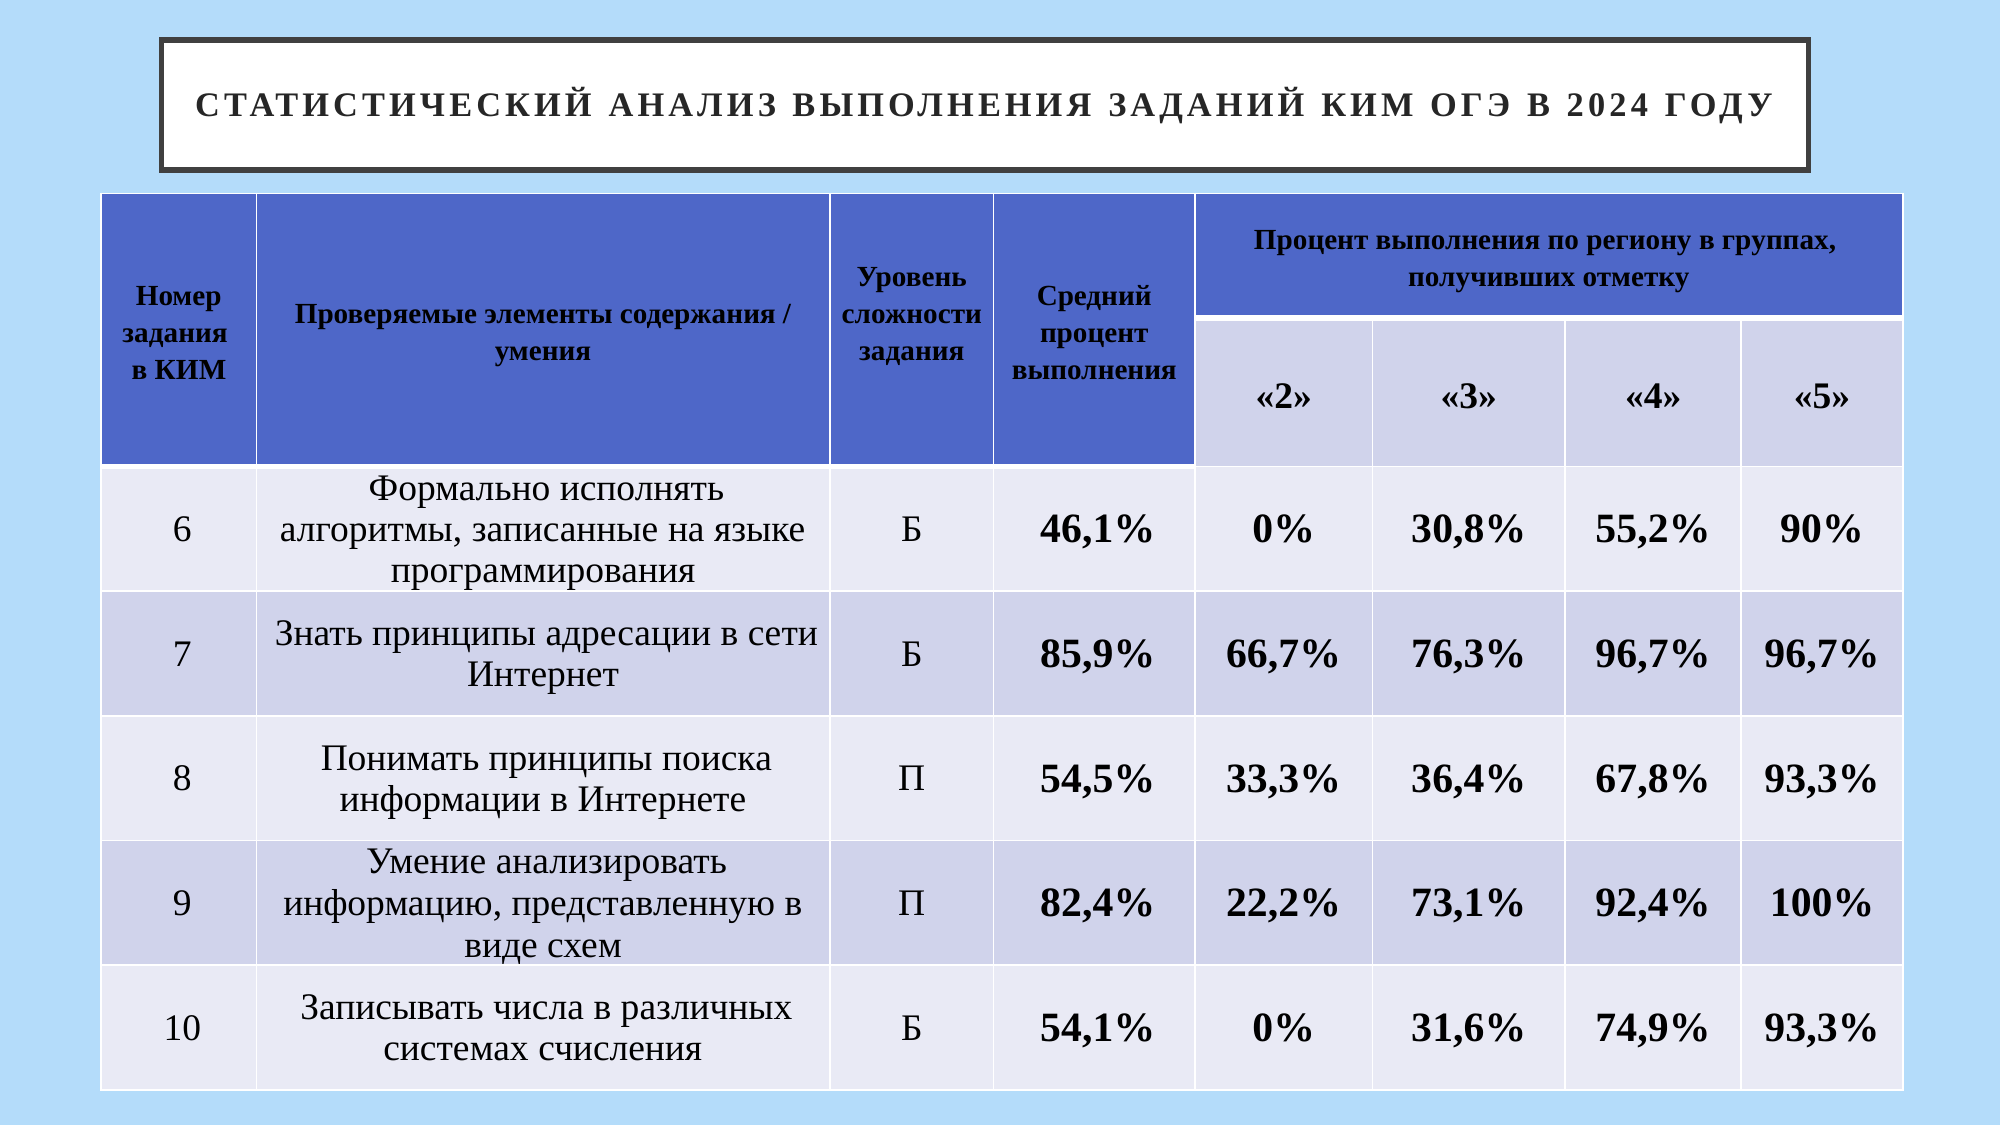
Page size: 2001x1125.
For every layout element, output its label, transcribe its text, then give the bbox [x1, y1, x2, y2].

table_cell 67,8% [1566, 717, 1740, 840]
table_cell Б [831, 469, 993, 590]
table_cell 100% [1742, 841, 1902, 964]
table_cell Знать принципы адресации в сети Интернет [257, 592, 829, 715]
table_cell 85,9% [994, 592, 1194, 715]
table_cell 96,7% [1742, 592, 1902, 715]
table_cell «5» [1742, 321, 1902, 466]
table_cell 36,4% [1373, 717, 1564, 840]
table_cell 33,3% [1196, 717, 1372, 840]
table_cell 90% [1742, 467, 1902, 590]
table_header Процент выполнения по региону в группах, получивших отметку [1196, 194, 1902, 315]
table_cell 22,2% [1196, 841, 1372, 964]
table_cell 74,9% [1566, 966, 1740, 1089]
table_cell Б [831, 592, 993, 715]
table_cell 54,5% [994, 717, 1194, 840]
table_cell Понимать принципы поиска информации в Интернете [257, 717, 829, 840]
table_cell 6 [102, 469, 256, 590]
table_cell 0% [1196, 966, 1372, 1089]
table_header Средний процент выполнения [994, 194, 1194, 464]
table_cell 73,1% [1373, 841, 1564, 964]
table_cell 30,8% [1373, 467, 1564, 590]
table_header Номер задания в КИМ [102, 194, 256, 464]
table_cell 96,7% [1566, 592, 1740, 715]
table_cell 66,7% [1196, 592, 1372, 715]
table_cell 10 [102, 966, 256, 1089]
table_cell 31,6% [1373, 966, 1564, 1089]
table_cell 8 [102, 717, 256, 840]
table_cell «2» [1196, 321, 1372, 466]
table_cell Б [831, 966, 993, 1089]
table_cell Формально исполнять алгоритмы, записанные на языке программирования [257, 469, 829, 590]
table_cell Записывать числа в различных системах счисления [257, 966, 829, 1089]
table_cell 7 [102, 592, 256, 715]
table_cell 92,4% [1566, 841, 1740, 964]
table_header Уровень сложности задания [831, 194, 993, 464]
table_cell 9 [102, 841, 256, 964]
table_cell Умение анализировать информацию, представленную в виде схем [257, 841, 829, 964]
table_cell 76,3% [1373, 592, 1564, 715]
title Статистический анализ выполнения заданий КИМ ОГЭ в 2024 году [159, 37, 1811, 173]
table_cell 82,4% [994, 841, 1194, 964]
table_cell «3» [1373, 321, 1564, 466]
table_cell 0% [1196, 467, 1372, 590]
table_cell 55,2% [1566, 467, 1740, 590]
table_cell 93,3% [1742, 717, 1902, 840]
table_cell 46,1% [994, 469, 1194, 590]
table_cell 93,3% [1742, 966, 1902, 1089]
table_cell 54,1% [994, 966, 1194, 1089]
table_cell «4» [1566, 321, 1740, 466]
table_cell П [831, 717, 993, 840]
table_cell П [831, 841, 993, 964]
table_header Проверяемые элементы содержания / умения [257, 194, 829, 464]
